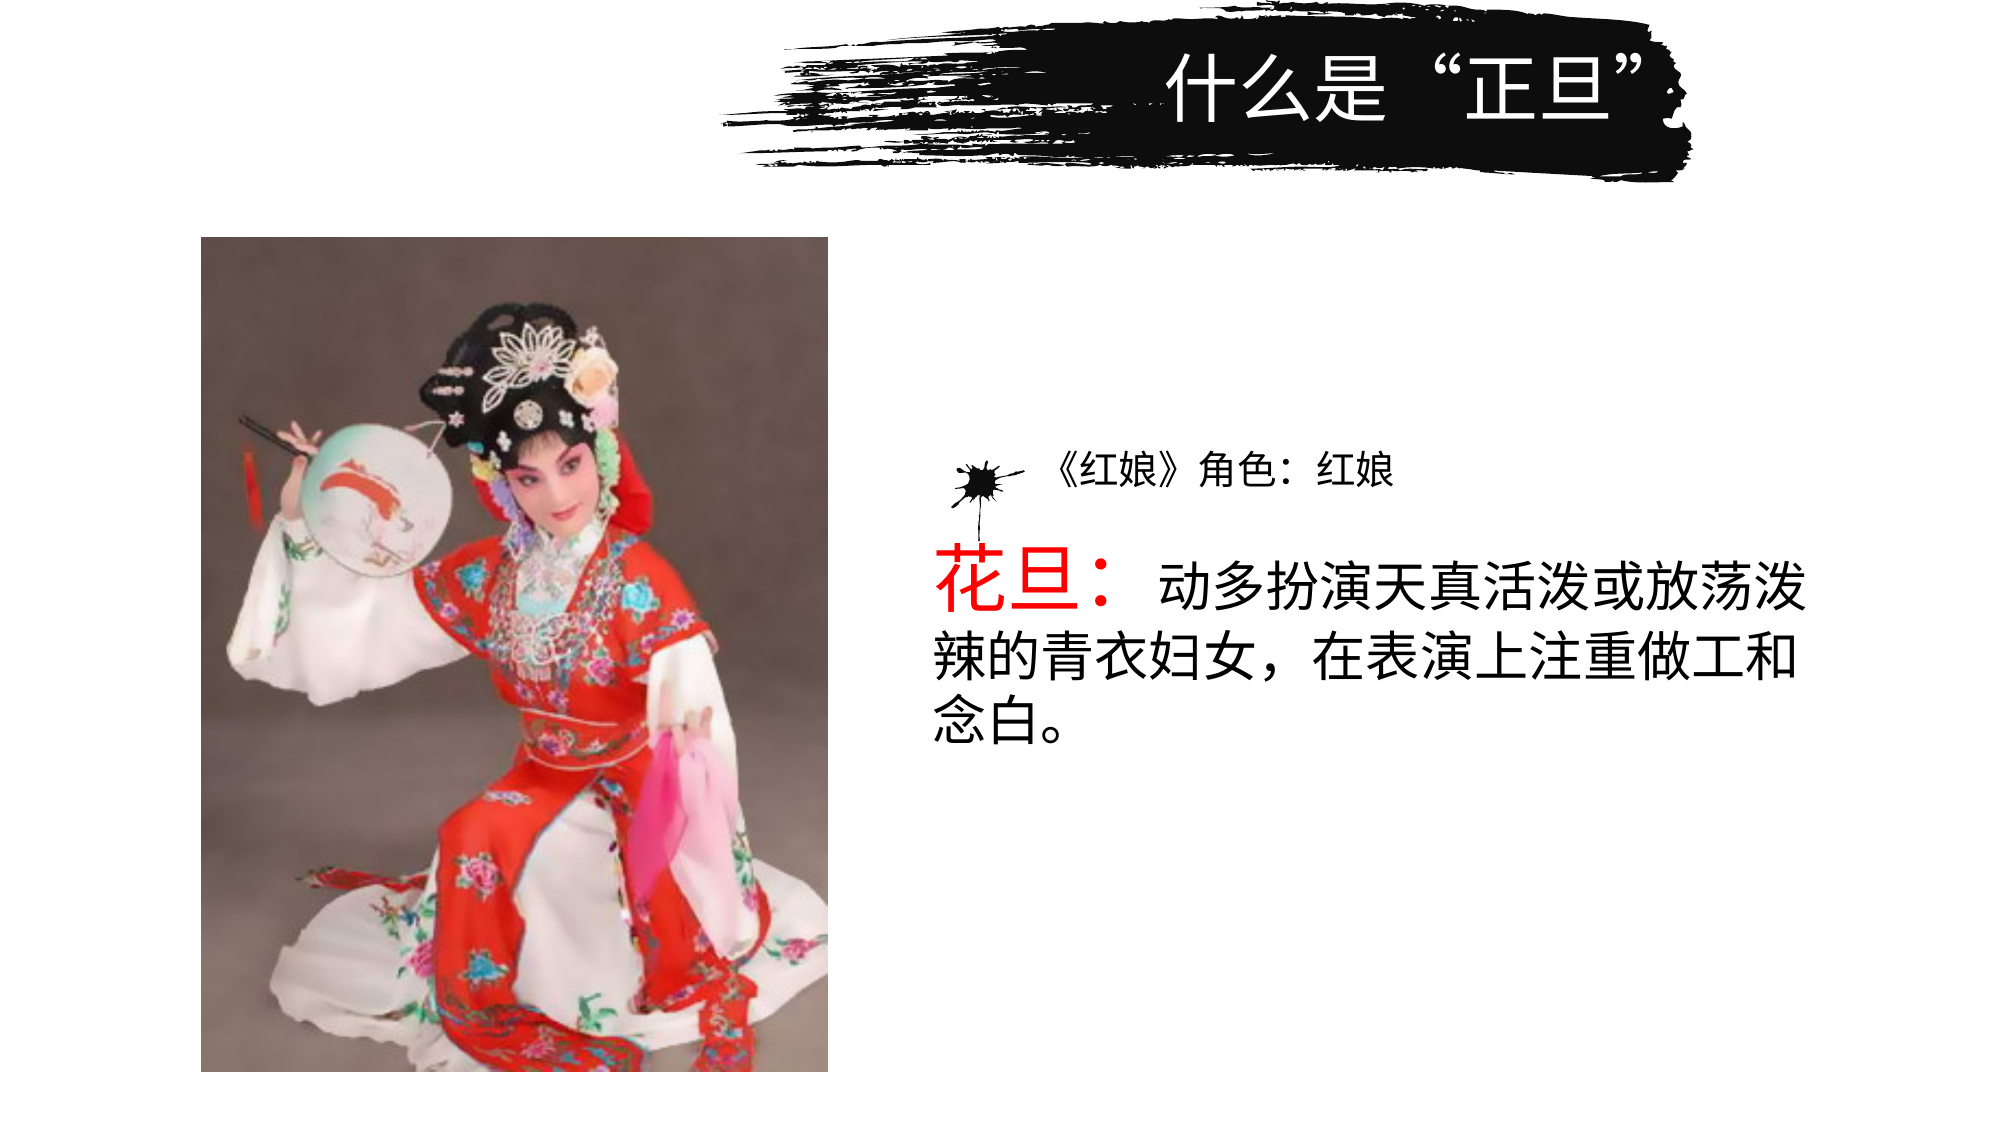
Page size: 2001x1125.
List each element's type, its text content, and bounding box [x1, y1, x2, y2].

text_box 《红娘》角色：红娘 [1024, 437, 1948, 501]
picture [201, 237, 828, 1072]
text_box [718, 0, 1694, 183]
text_box [951, 460, 1024, 542]
title 什么是“正旦” [1148, 42, 1824, 142]
text_box 花旦：动多扮演天真活泼或放荡泼辣的青衣妇女，在表演上注重做工和念白。 [917, 524, 1840, 760]
